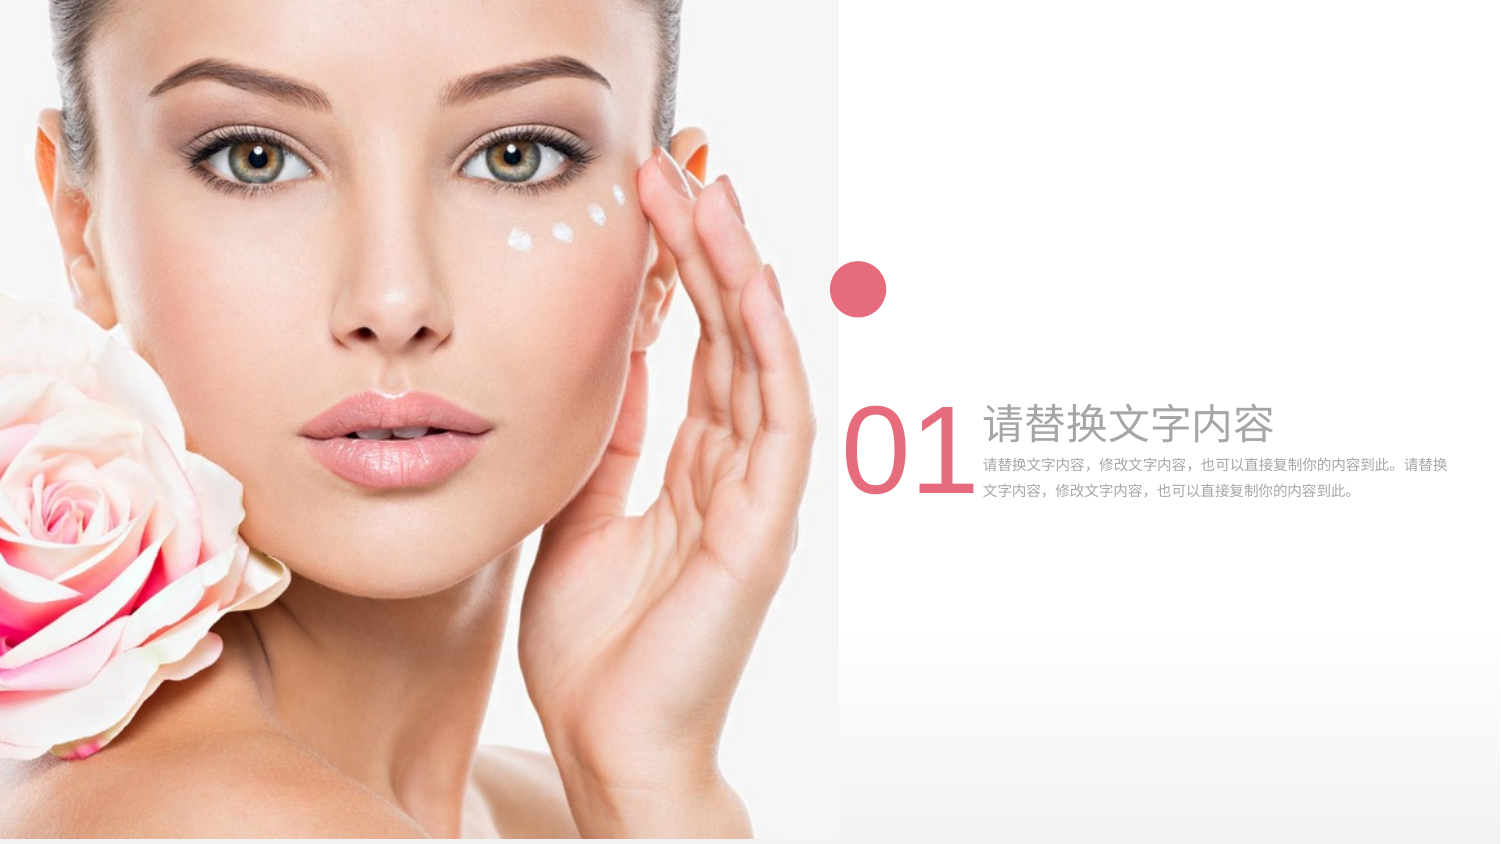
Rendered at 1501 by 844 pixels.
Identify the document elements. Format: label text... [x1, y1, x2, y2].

text_box [839, 261, 887, 318]
text_box 01 [839, 363, 1014, 525]
text_box 请替换文字内容，修改文字内容，也可以直接复制你的内容到此。请替换文字内容，修改文字内容，也可以直接复制你的内容到此。 [982, 446, 1448, 500]
text_box 请替换文字内容 [982, 382, 1316, 446]
picture [0, 0, 839, 839]
